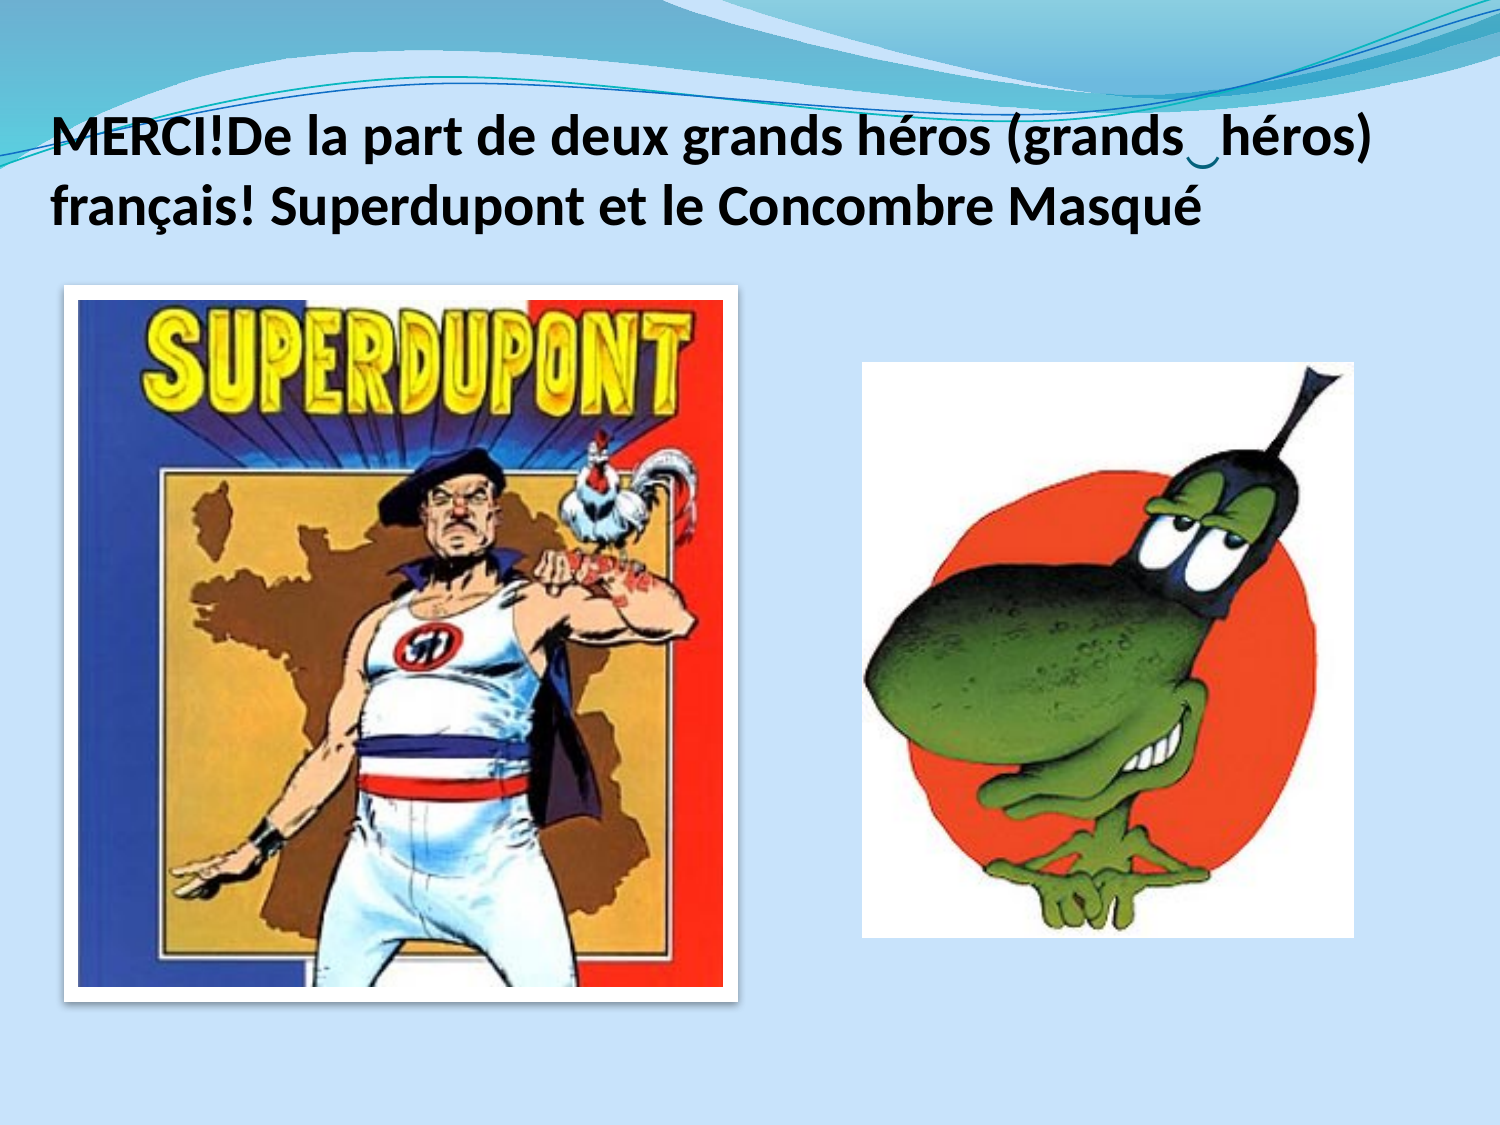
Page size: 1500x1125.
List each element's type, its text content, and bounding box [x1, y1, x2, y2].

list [862, 362, 1354, 938]
picture [77, 299, 724, 988]
title MERCI!De la part de deux grands héros (grands‿héros) français! Superdupont et le Concombre Masqué [49, 49, 1426, 238]
